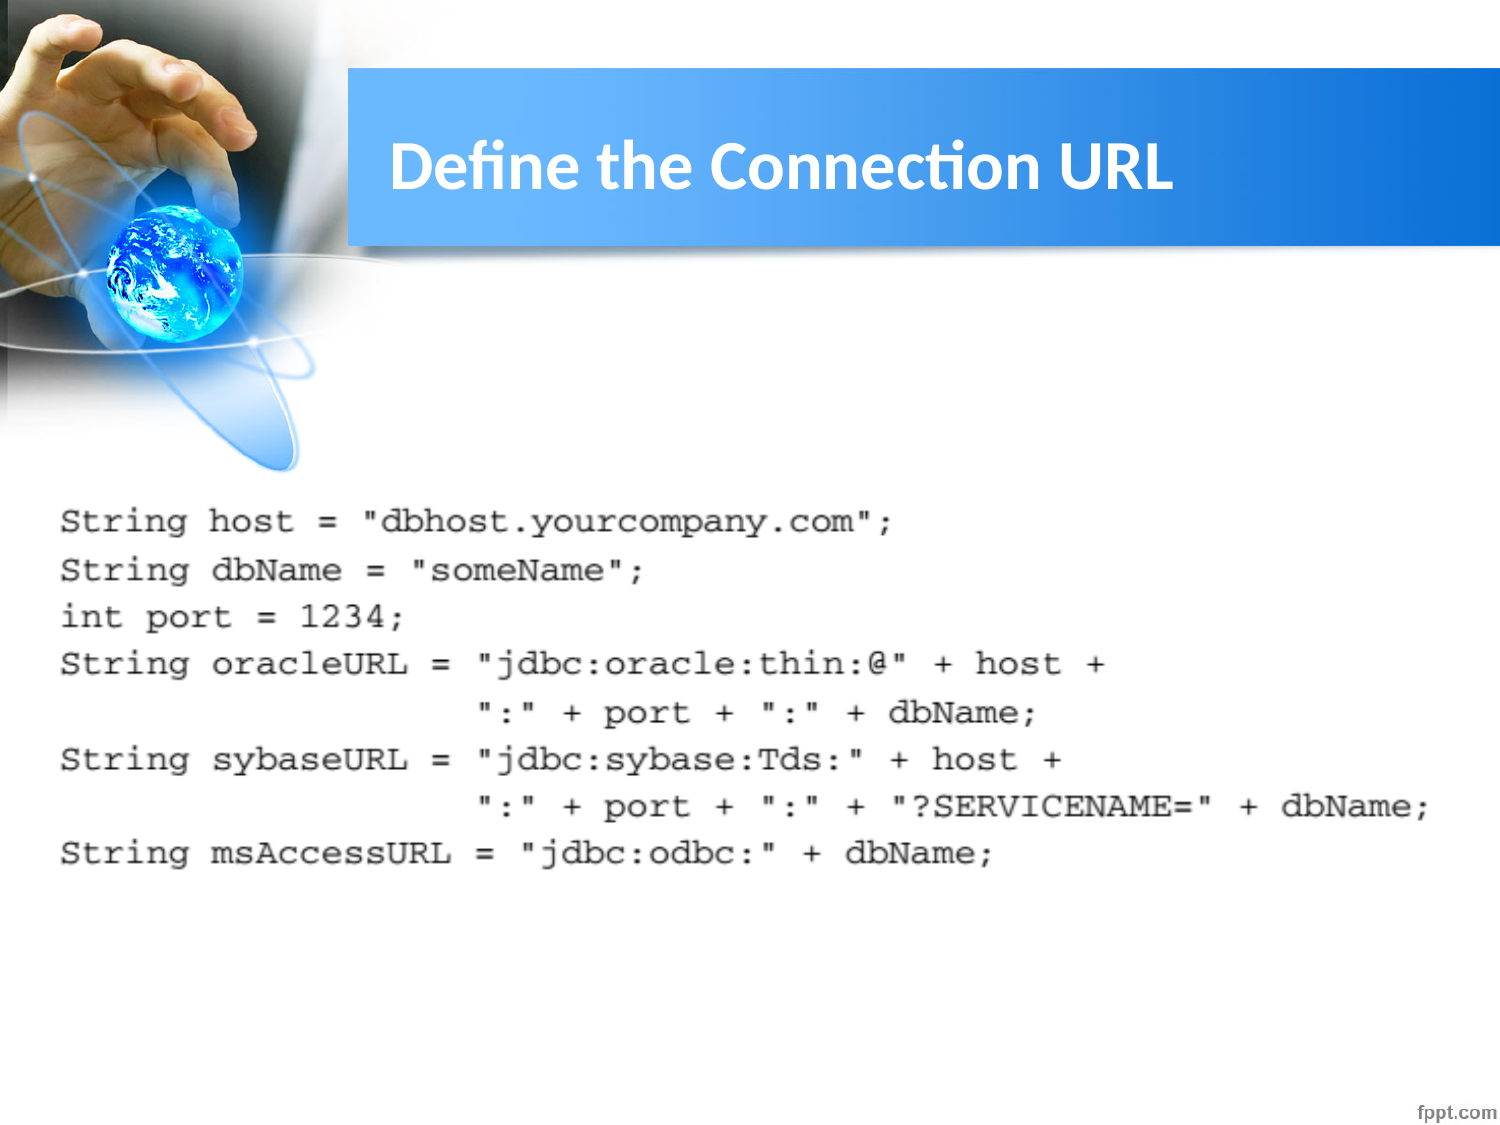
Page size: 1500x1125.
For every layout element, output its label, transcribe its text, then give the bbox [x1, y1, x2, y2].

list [45, 486, 1441, 890]
title Define the Connection URL [374, 111, 1452, 212]
picture [0, 0, 1500, 1125]
